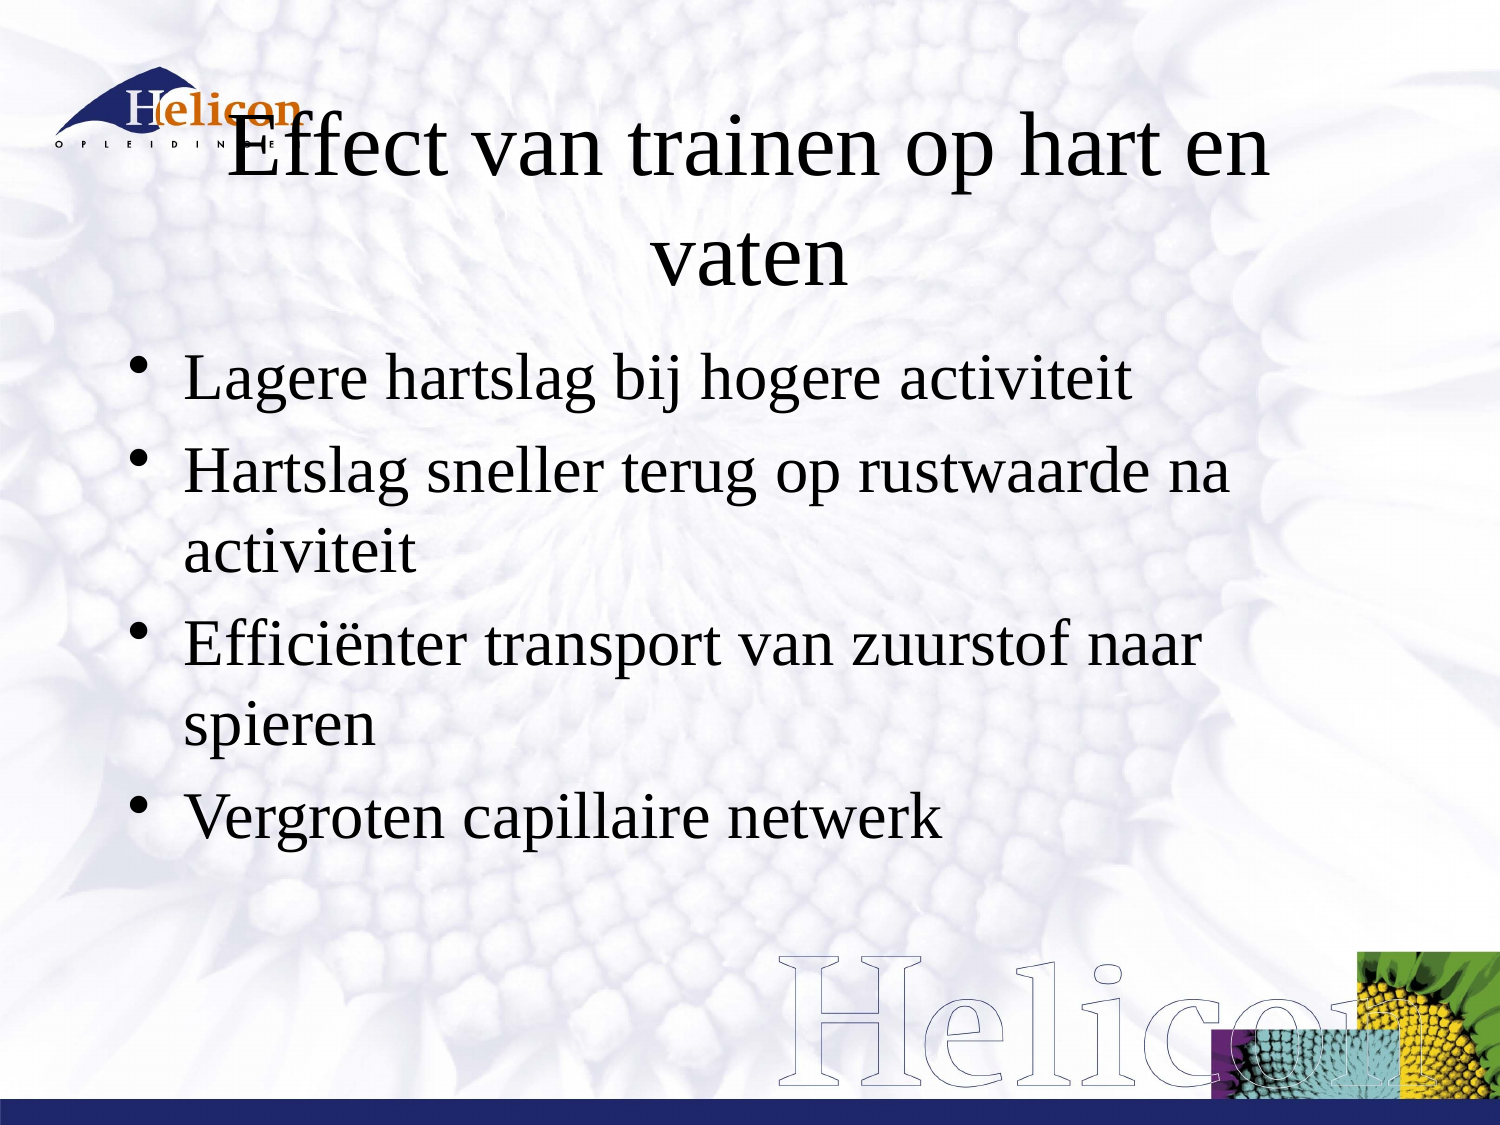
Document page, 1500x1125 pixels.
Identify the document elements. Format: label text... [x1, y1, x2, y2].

picture [0, 0, 1500, 1125]
list Lagere hartslag bij hogere activiteit Hartslag sneller terug op rustwaarde na activiteit Efficiënter transport van zuurstof naar spieren Vergroten capillaire netwerk [112, 324, 1388, 1000]
title Effect van trainen op hart en vaten [112, 99, 1388, 288]
